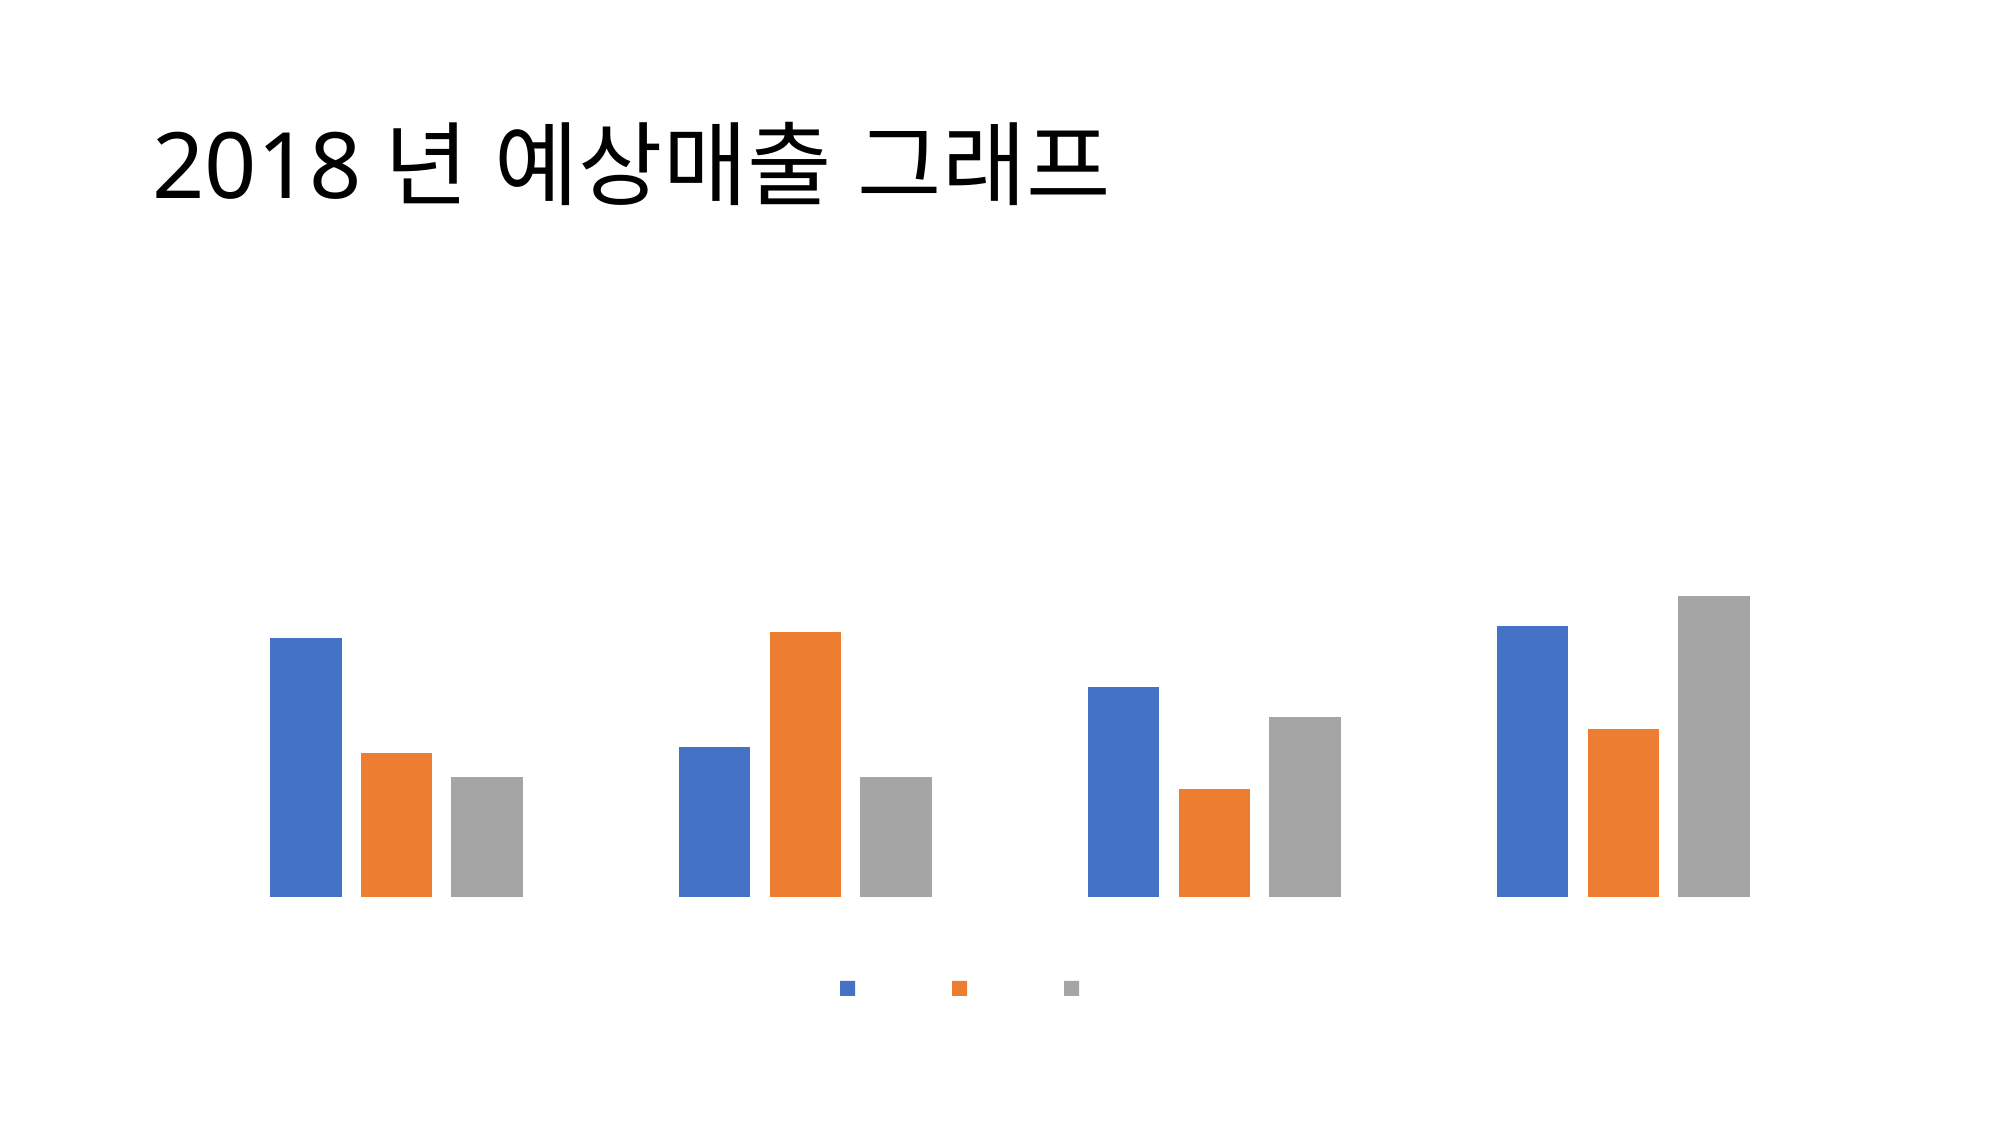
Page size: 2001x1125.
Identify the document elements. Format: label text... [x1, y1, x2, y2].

chart [137, 410, 1863, 1014]
title 2018년 예상매출 그래프 [137, 59, 1863, 278]
text_box [0, 0, 2000, 305]
